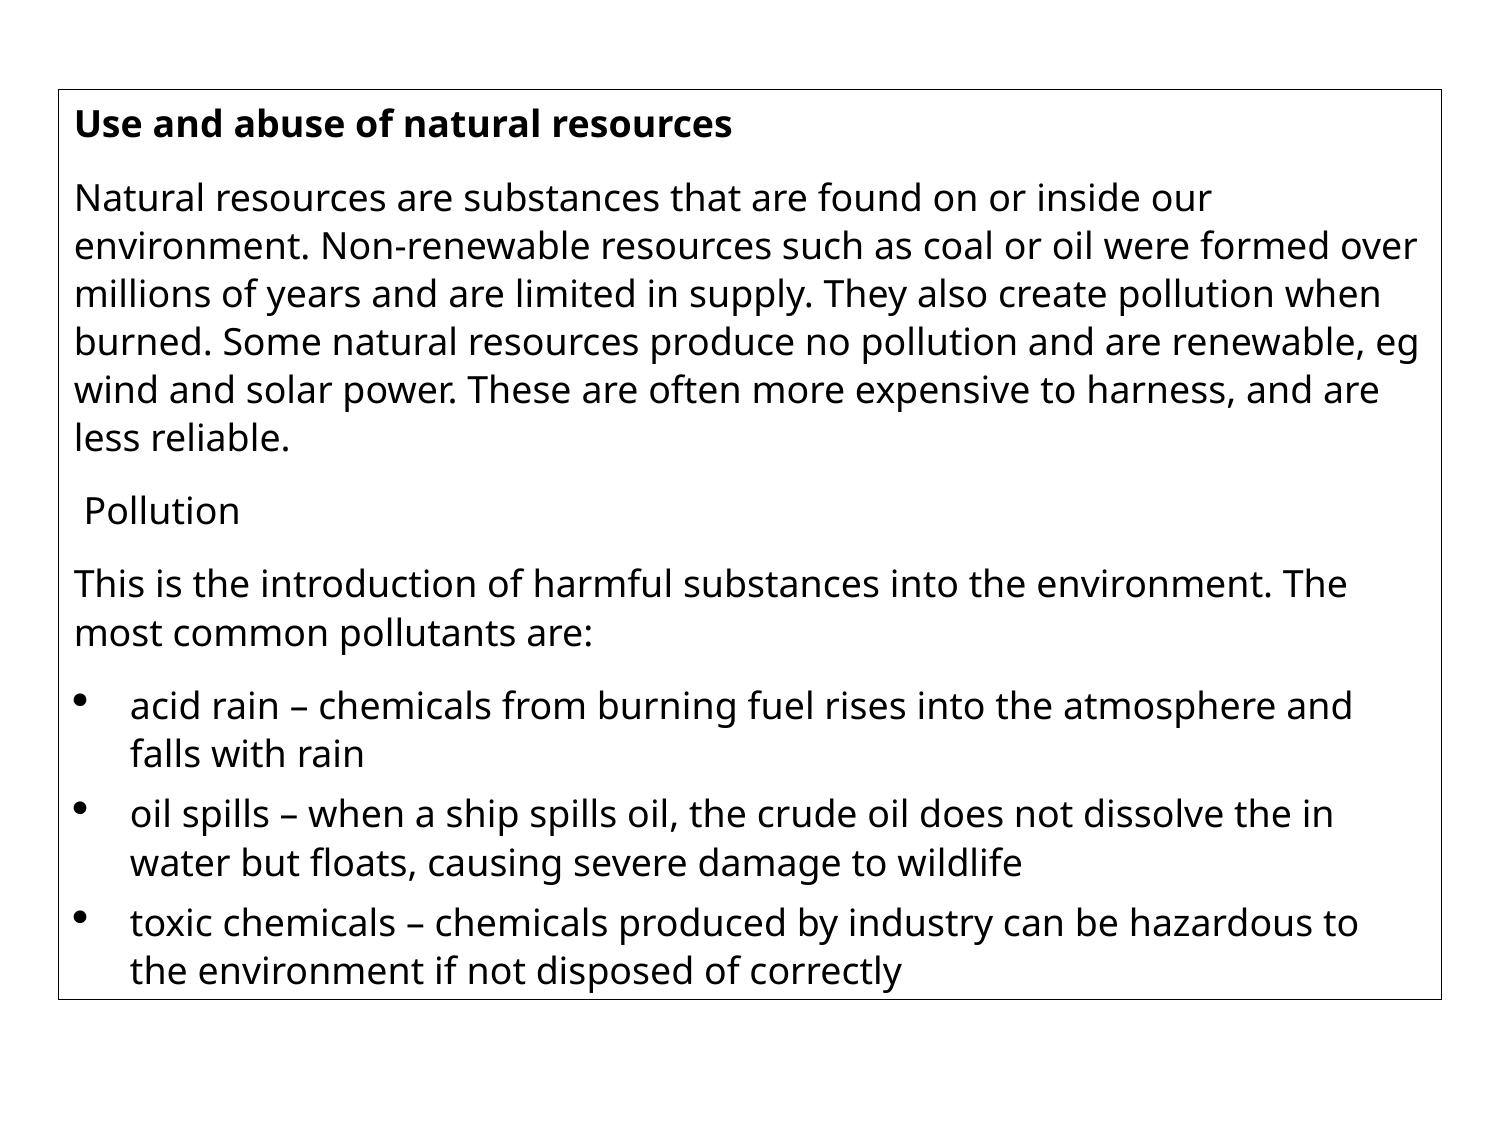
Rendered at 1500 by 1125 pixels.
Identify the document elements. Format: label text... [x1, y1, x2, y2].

text_box Use and abuse of natural resources Natural resources are substances that are found on or inside our environment. Non-renewable resources such as coal or oil were formed over millions of years and are limited in supply. They also create pollution when burned. Some natural resources produce no pollution and are renewable, eg wind and solar power. These are often more expensive to harness, and are less reliable. Pollution This is the introduction of harmful substances into the environment. The most common pollutants are: acid rain – chemicals from burning fuel rises into the atmosphere and falls with rain oil spills – when a ship spills oil, the crude oil does not dissolve the in water but floats, causing severe damage to wildlife toxic chemicals – chemicals produced by industry can be hazardous to the environment if not disposed of correctly [58, 89, 1442, 1000]
